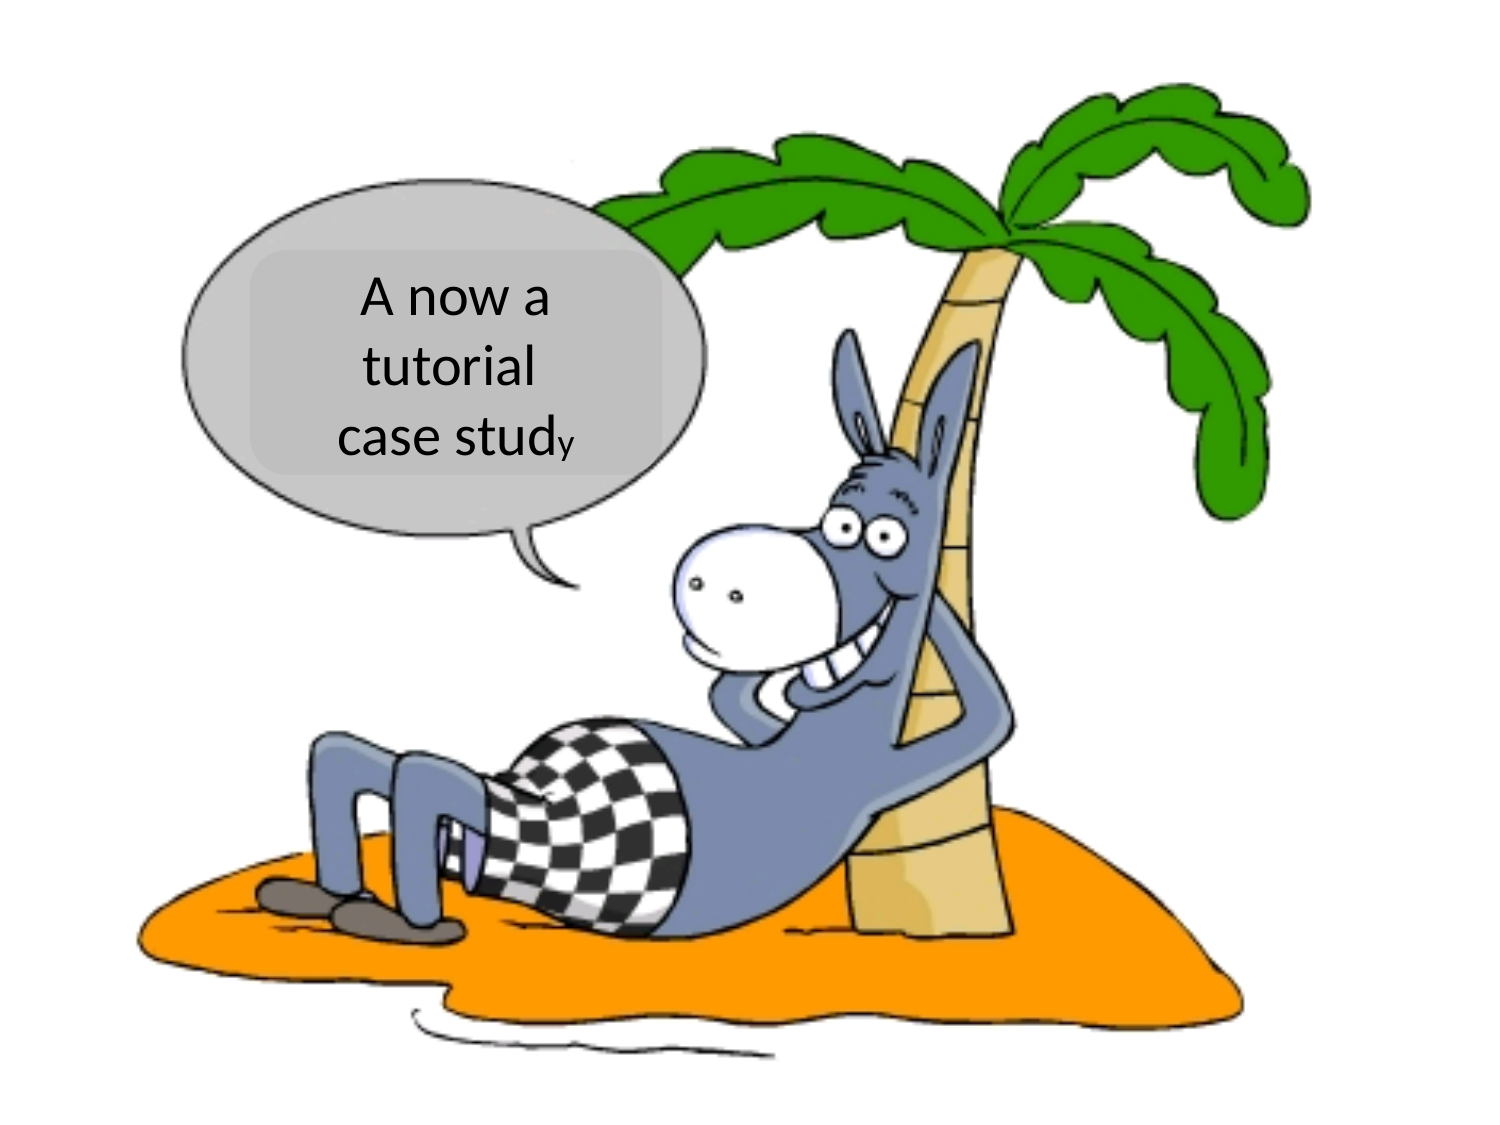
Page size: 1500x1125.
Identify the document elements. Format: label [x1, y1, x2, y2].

picture [87, 49, 1363, 1093]
